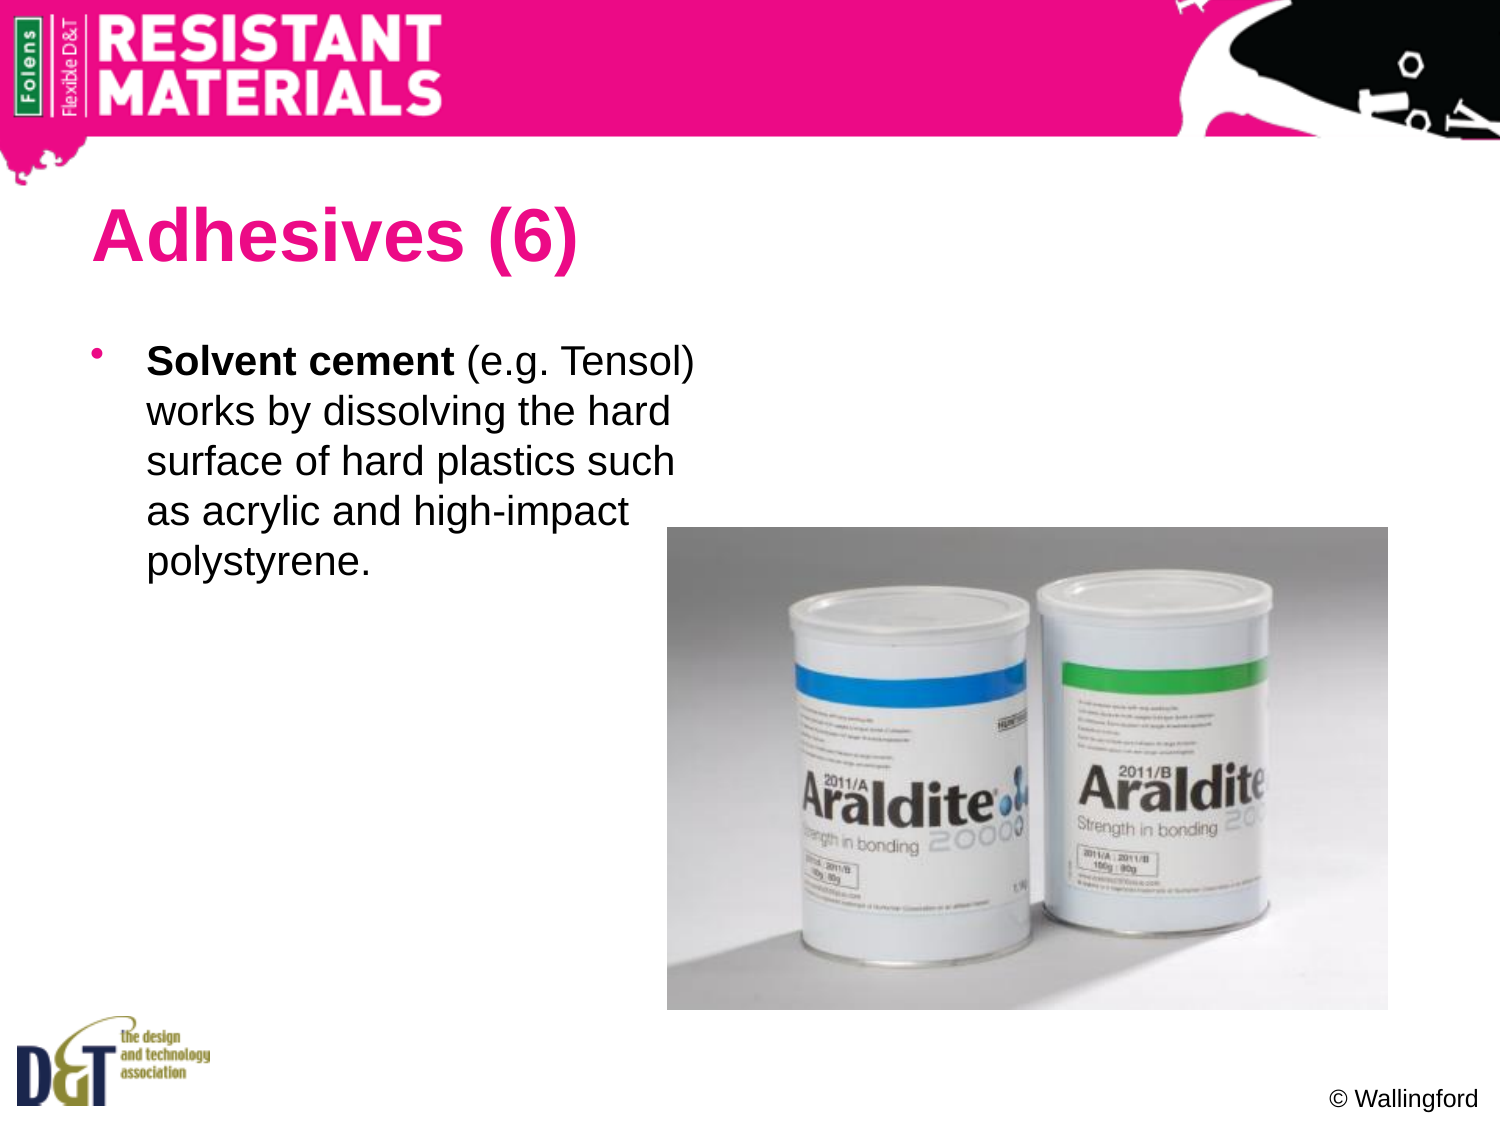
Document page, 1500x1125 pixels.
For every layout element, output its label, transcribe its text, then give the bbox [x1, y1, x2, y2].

picture [0, 0, 1500, 1125]
title Adhesives (6) [76, 160, 1427, 301]
list Solvent cement (e.g. Tensol) works by dissolving the hard surface of hard plastics such as acrylic and high-impact polystyrene. [75, 326, 739, 1005]
text_box © Wallingford [1257, 1074, 1495, 1125]
